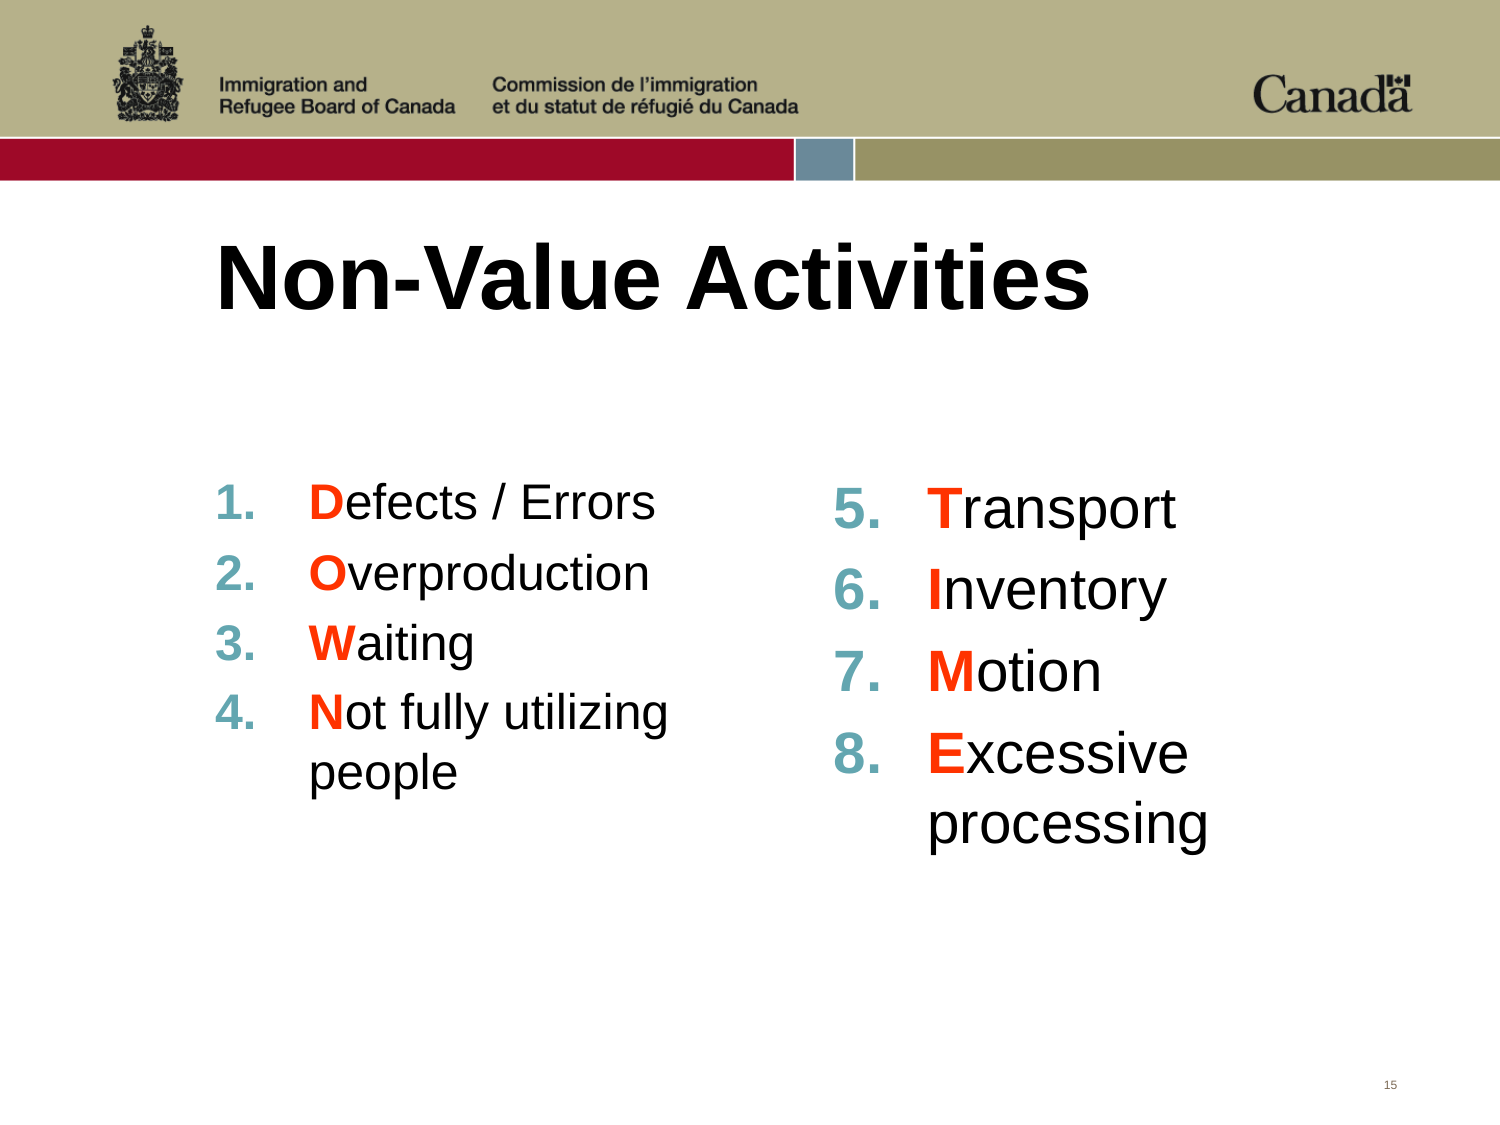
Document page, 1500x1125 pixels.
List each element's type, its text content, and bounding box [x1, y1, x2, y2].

picture [0, 0, 1500, 1125]
title Non-Value Activities [200, 237, 1413, 425]
list Transport Inventory Motion Excessive processing [818, 462, 1413, 1000]
slide_number 15 [1100, 1025, 1413, 1100]
list Defects / Errors Overproduction Waiting Not fully utilizing people [200, 462, 794, 1000]
